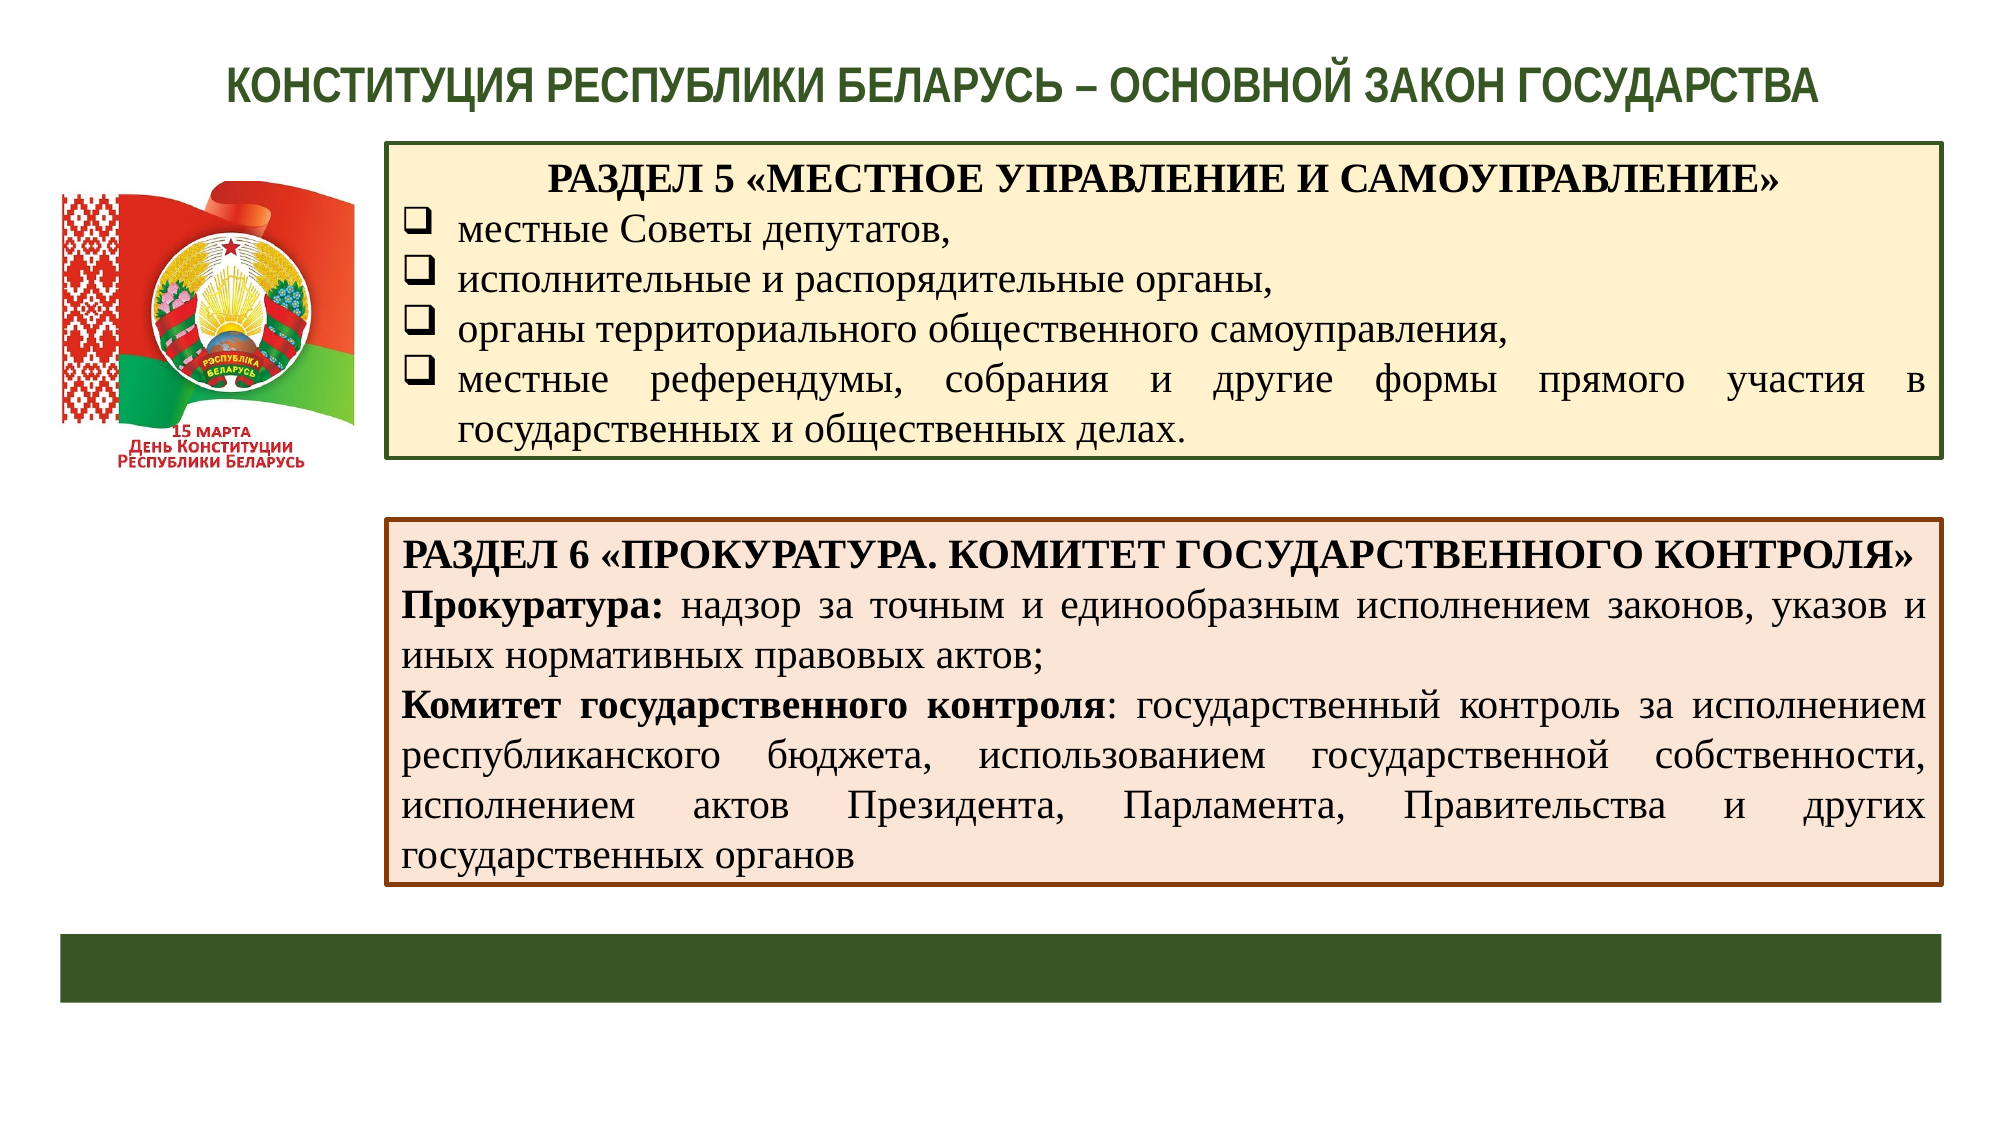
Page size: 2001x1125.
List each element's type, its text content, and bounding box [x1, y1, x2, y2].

text_box Раздел 5 «Местное управление и самоуправление» местные Советы депутатов, исполнительные и распорядительные органы, органы территориального общественного самоуправления, местные референдумы, собрания и другие формы прямого участия в государственных и общественных делах. [386, 143, 1942, 458]
text_box Раздел 6 «Прокуратура. Комитет государственного контроля» Прокуратура: надзор за точным и единообразным исполнением законов, указов и иных нормативных правовых актов; Комитет государственного контроля: государственный контроль за исполнением республиканского бюджета, использованием государственной собственности, исполнением актов Президента, Парламента, Правительства и других государственных органов [386, 519, 1942, 885]
text_box Конституция РеспубликИ Беларусь – ОСНОВНОЙ ЗАКОН ГОСУДАРСТВА [190, 56, 1856, 120]
text_box [60, 934, 1942, 1003]
picture [60, 181, 355, 476]
